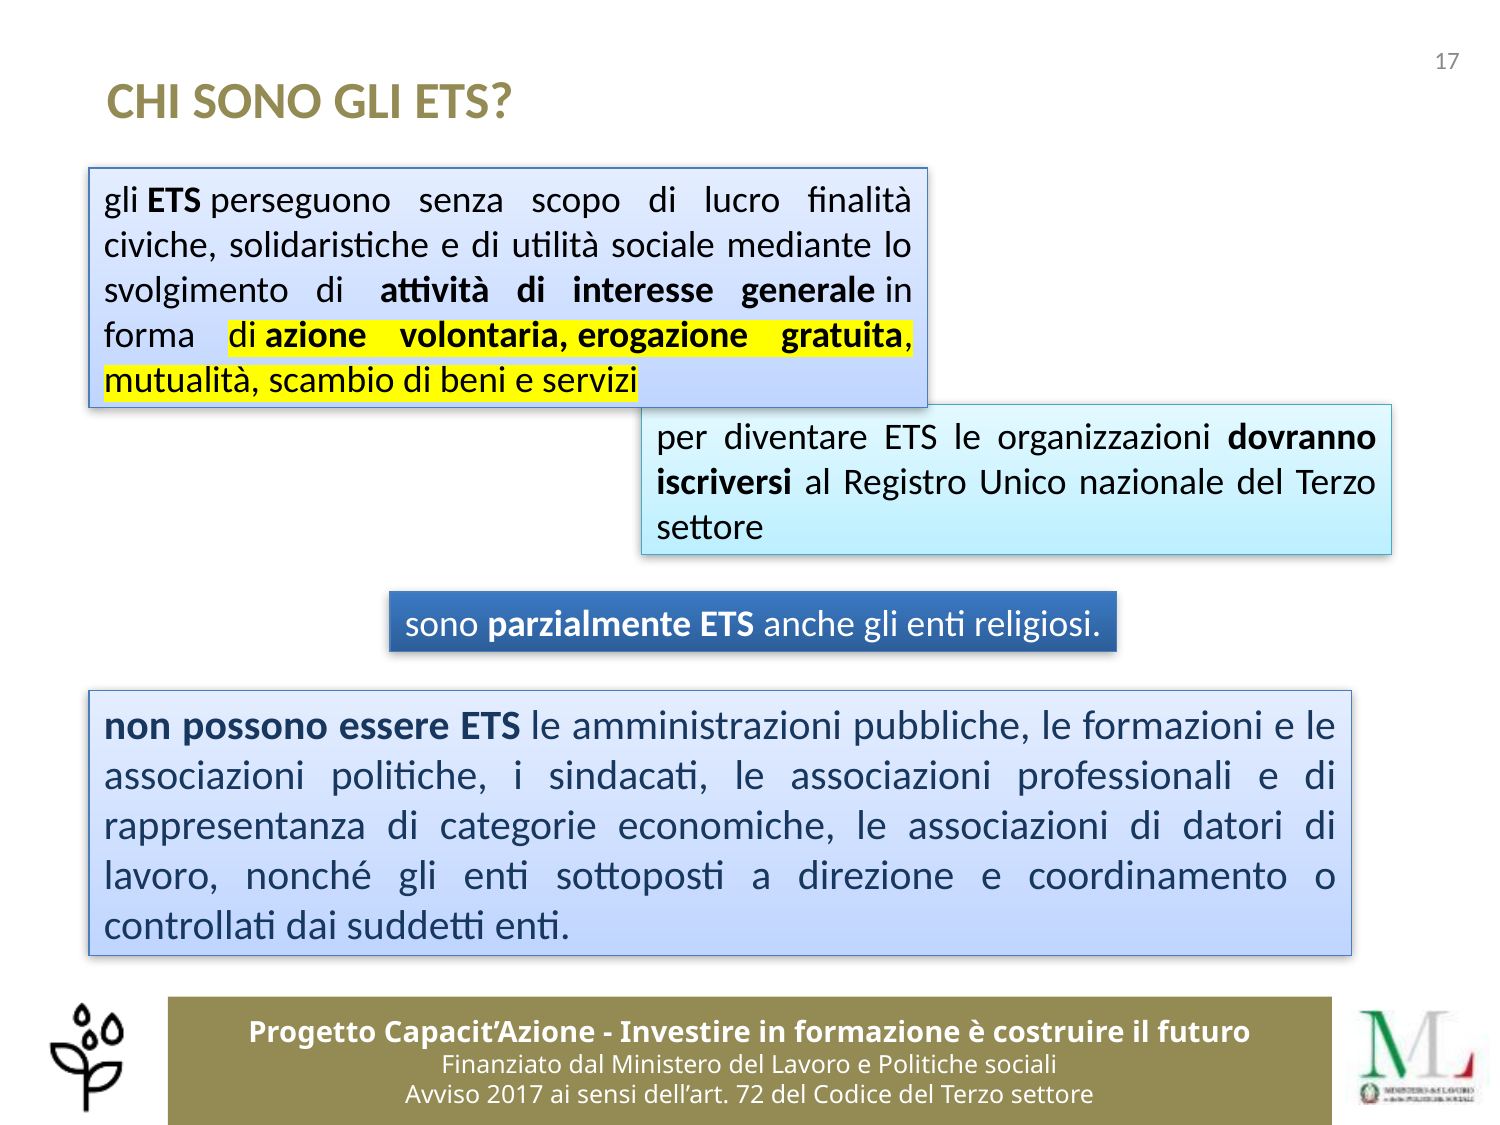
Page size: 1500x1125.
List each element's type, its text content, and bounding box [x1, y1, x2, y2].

text_box CHI SONO GLI ETS? [92, 59, 529, 137]
picture [47, 1002, 129, 1113]
slide_number 17 [1124, 29, 1475, 90]
text_box sono parzialmente ETS anche gli enti religiosi. [390, 592, 1117, 652]
text_box Progetto Capacit’Azione - Investire in formazione è costruire il futuro Finanziato dal Ministero del Lavoro e Politiche sociali Avviso 2017 ai sensi dell’art. 72 del Codice del Terzo settore [166, 994, 1334, 1125]
text_box non possono essere ETS le amministrazioni pubbliche, le formazioni e le associazioni politiche, i sindacati, le associazioni professionali e di rappresentanza di categorie economiche, le associazioni di datori di lavoro, nonché gli enti sottoposti a direzione e coordinamento o controllati dai suddetti enti. [89, 690, 1352, 956]
picture [1345, 1009, 1491, 1106]
text_box per diventare ETS le organizzazioni dovranno iscriversi al Registro Unico nazionale del Terzo settore [641, 404, 1392, 555]
text_box gli ETS perseguono senza scopo di lucro finalità civiche, solidaristiche e di utilità sociale mediante lo svolgimento di attività di interesse generale in forma di azione volontaria, erogazione gratuita, mutualità, scambio di beni e servizi [89, 167, 928, 408]
